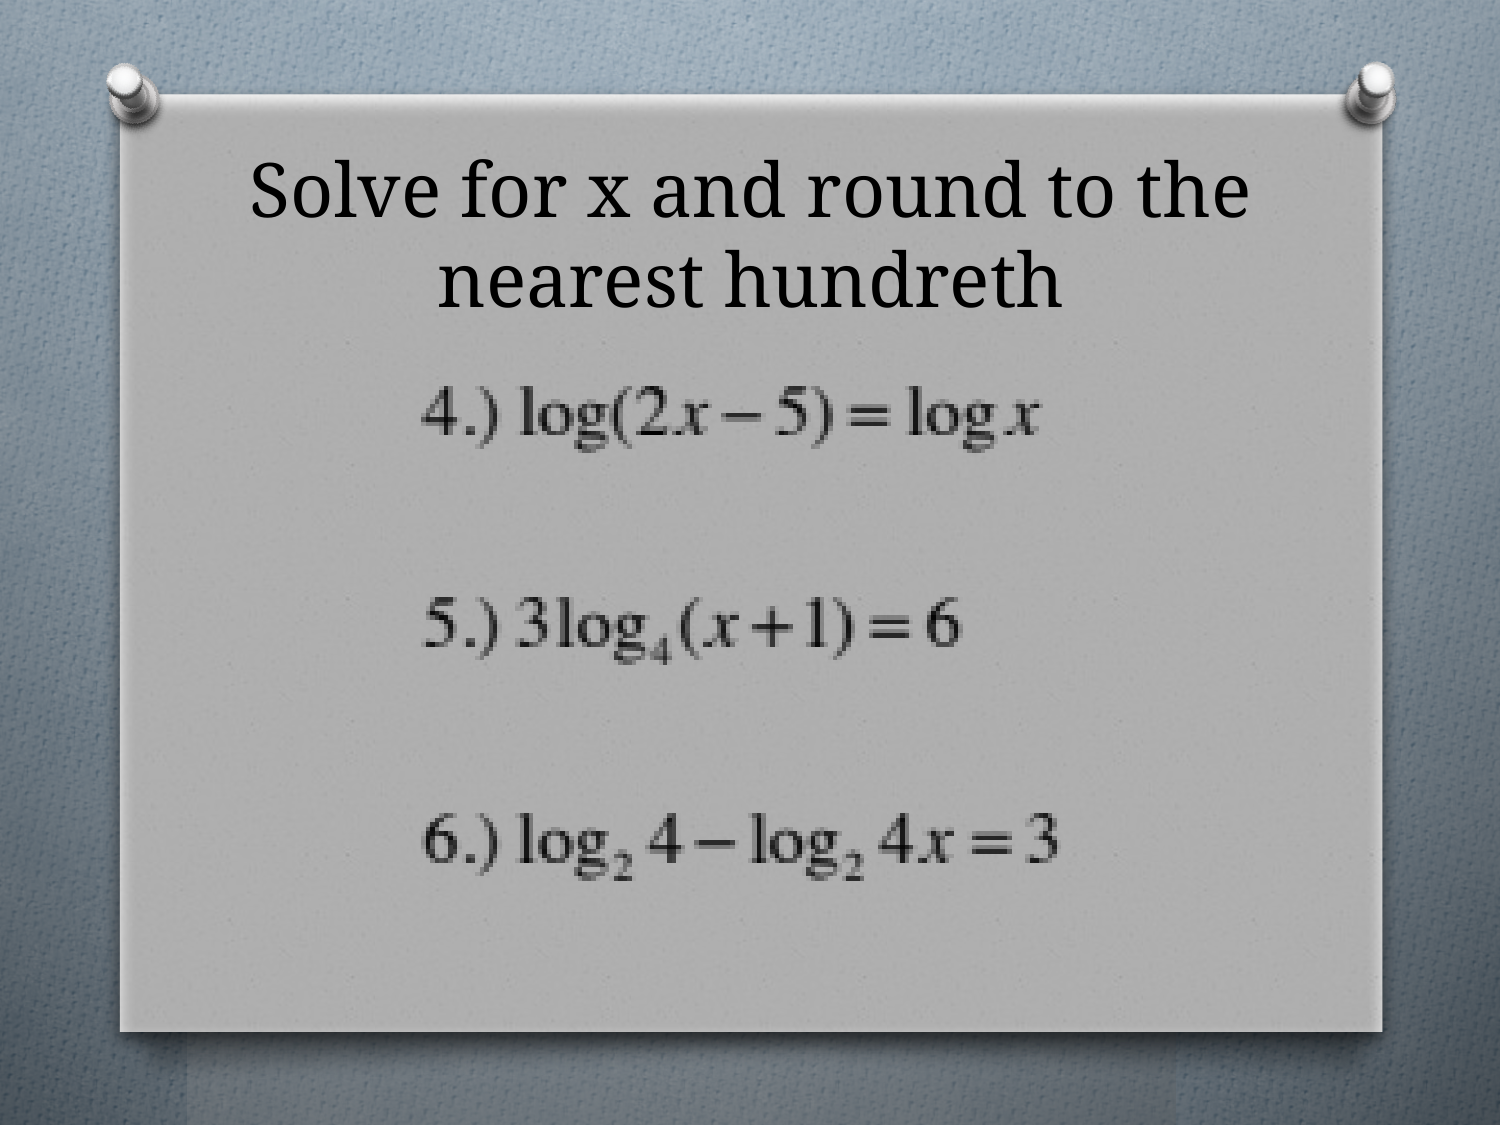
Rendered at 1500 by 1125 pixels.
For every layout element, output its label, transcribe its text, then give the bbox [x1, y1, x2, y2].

picture [1317, 35, 1439, 156]
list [413, 368, 1067, 887]
picture [75, 29, 198, 153]
title Solve for x and round to the nearest hundreth [179, 134, 1323, 332]
